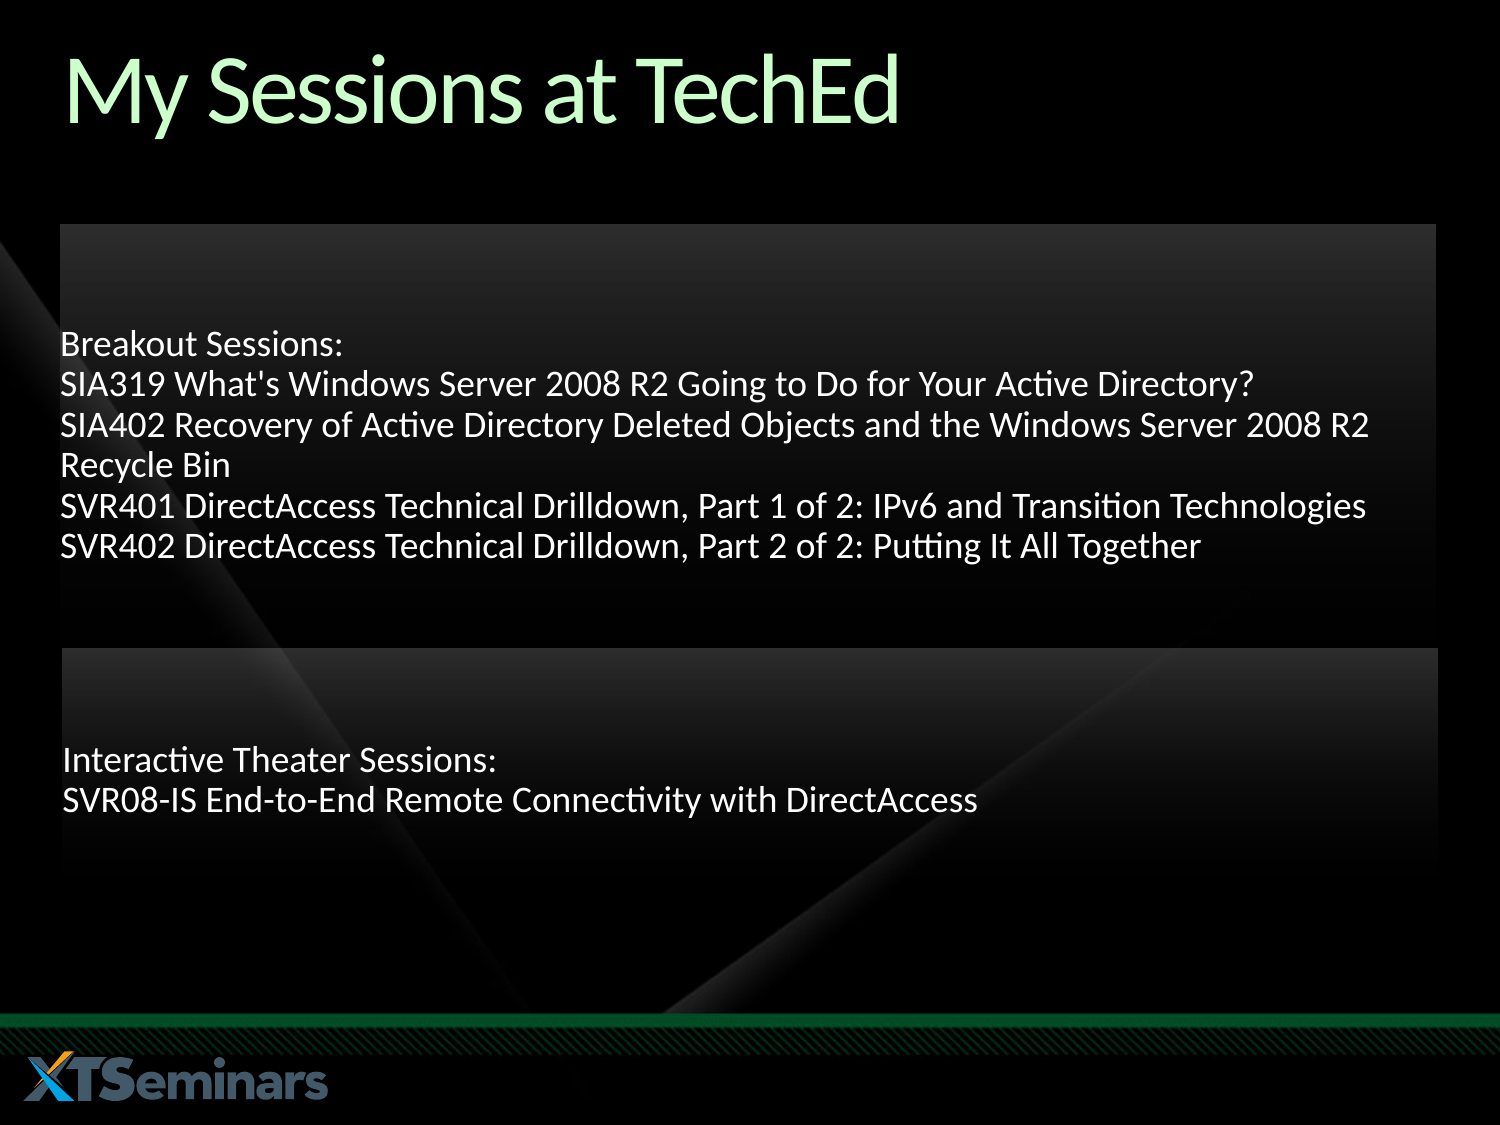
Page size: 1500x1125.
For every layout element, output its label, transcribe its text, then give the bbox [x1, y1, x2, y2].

list Interactive Theater Sessions: SVR08-IS End-to-End Remote Connectivity with DirectAccess [62, 648, 1439, 913]
picture [0, 0, 1500, 1125]
title My Sessions at TechEd [62, 37, 1437, 147]
list Breakout Sessions: SIA319 What's Windows Server 2008 R2 Going to Do for Your Active Directory? SIA402 Recovery of Active Directory Deleted Objects and the Windows Server 2008 R2 Recycle Bin SVR401 DirectAccess Technical Drilldown, Part 1 of 2: IPv6 and Transition Technologies SVR402 DirectAccess Technical Drilldown, Part 2 of 2: Putting It All Together [59, 224, 1436, 707]
